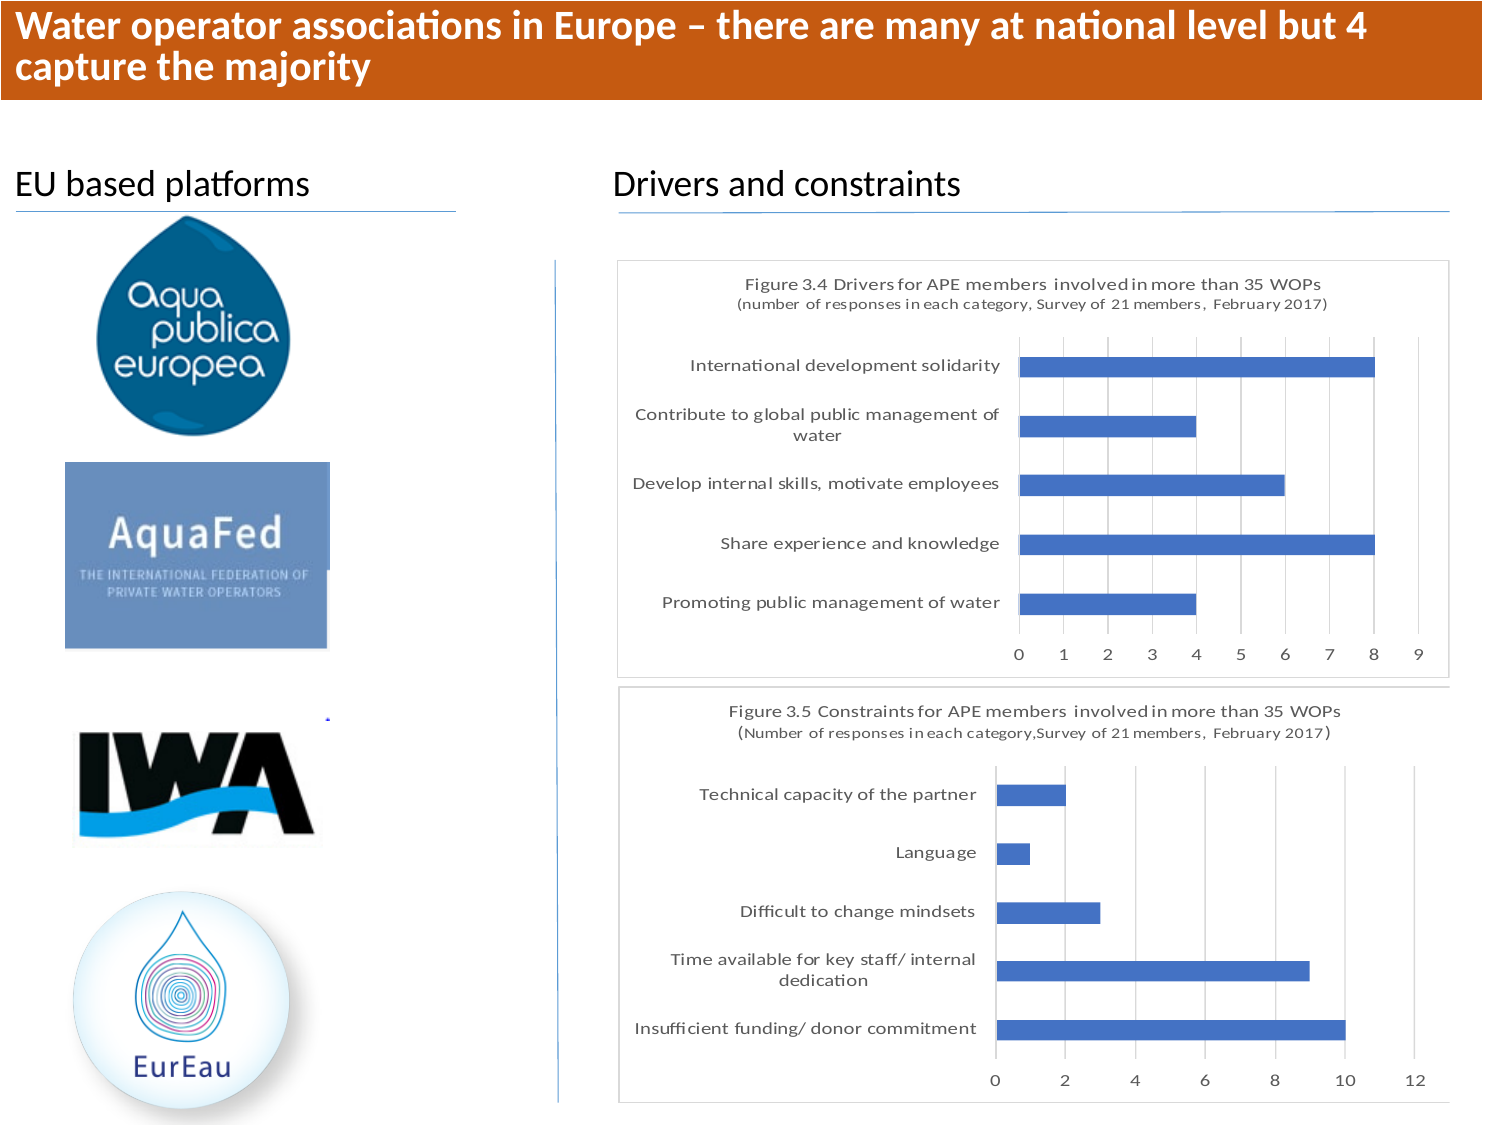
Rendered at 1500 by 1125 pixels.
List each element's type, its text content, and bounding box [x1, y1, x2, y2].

text_box Drivers and constraints [598, 151, 1179, 212]
picture [64, 462, 330, 721]
table_header Water operator associations in Europe – there are many at national level but 4 capture the majority [1, 1, 1482, 100]
text_box EU based platforms [0, 151, 580, 212]
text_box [555, 259, 559, 1103]
picture [95, 212, 292, 438]
picture [72, 731, 323, 848]
picture [64, 884, 322, 1125]
picture [616, 259, 1450, 1103]
